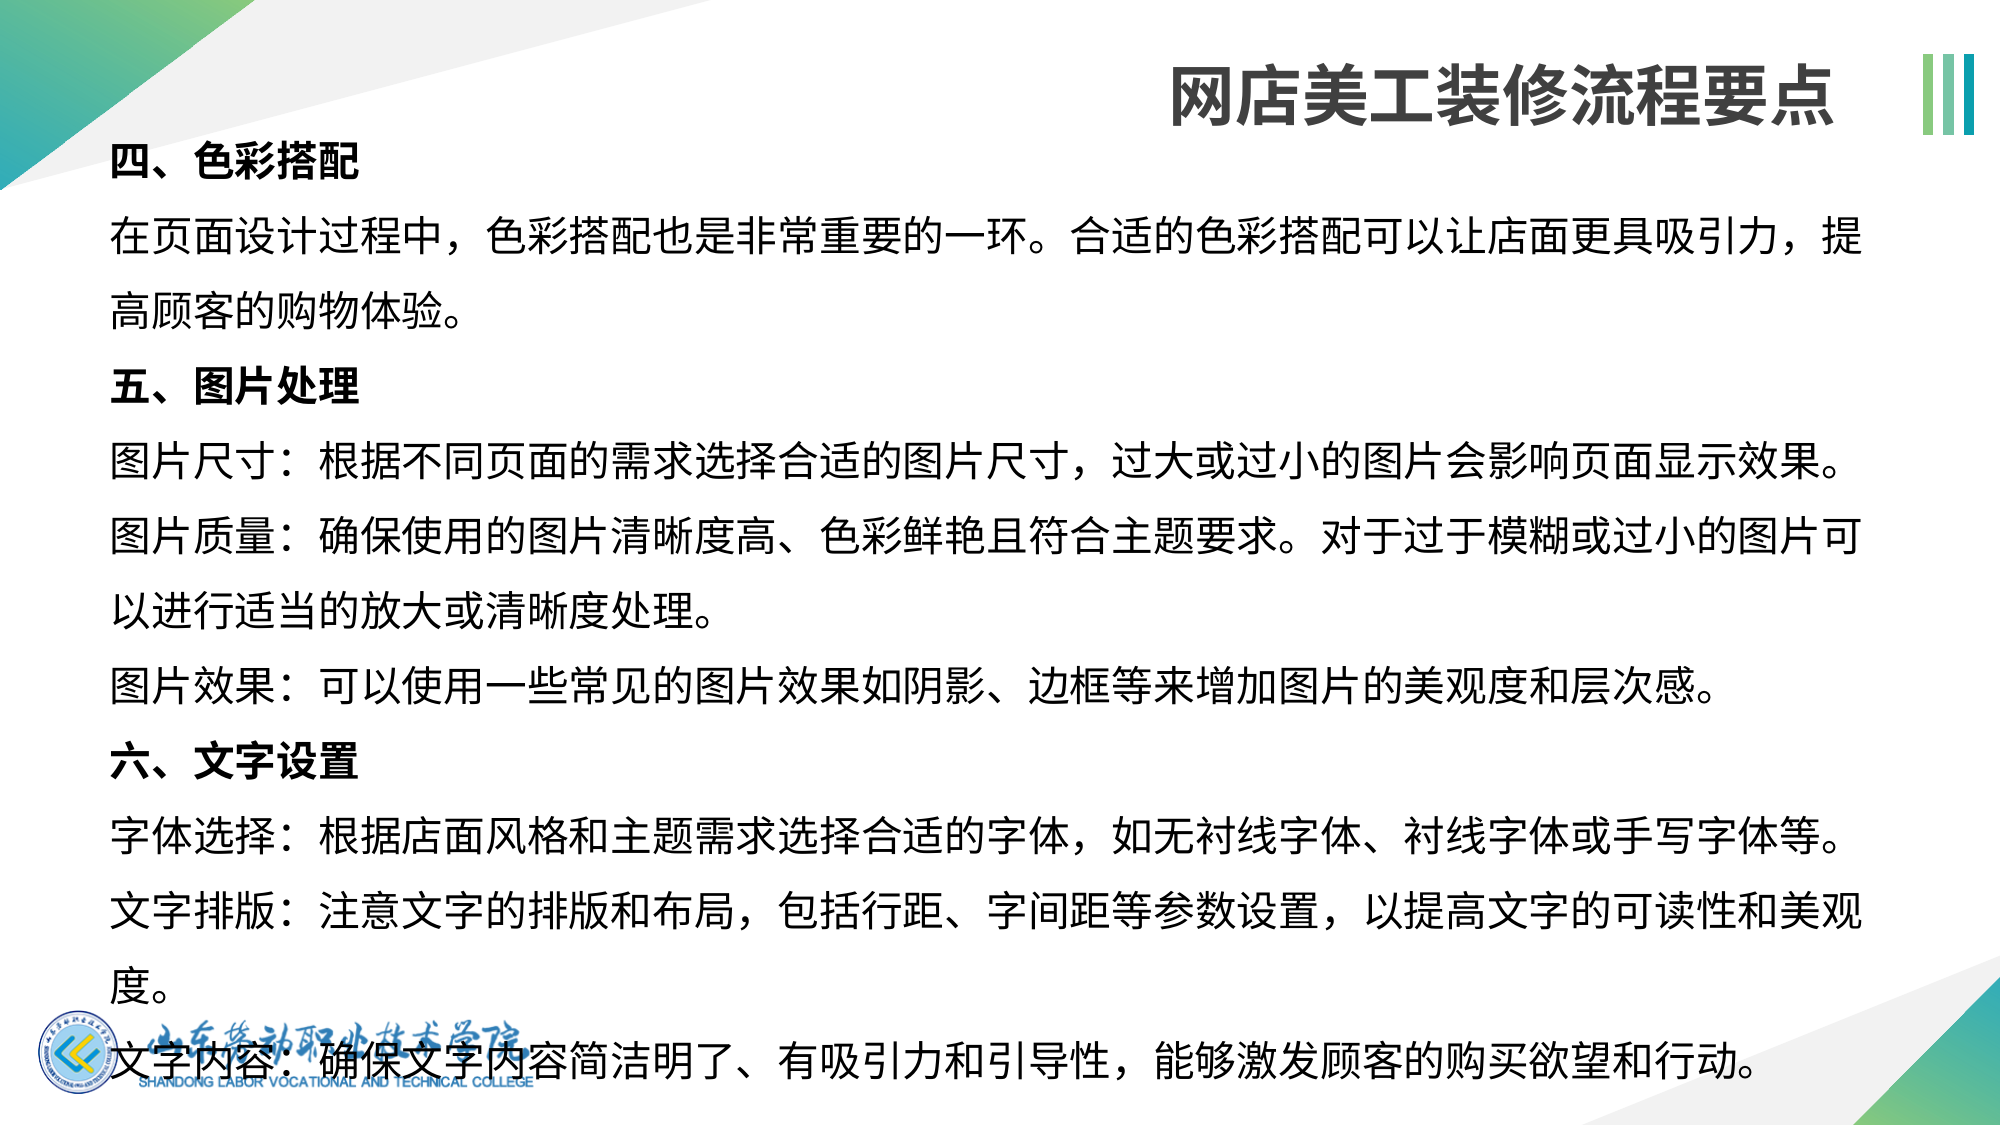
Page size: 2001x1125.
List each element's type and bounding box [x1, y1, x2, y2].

picture [38, 1010, 550, 1094]
text_box [0, 0, 2000, 1125]
text_box [1928, 54, 1969, 136]
